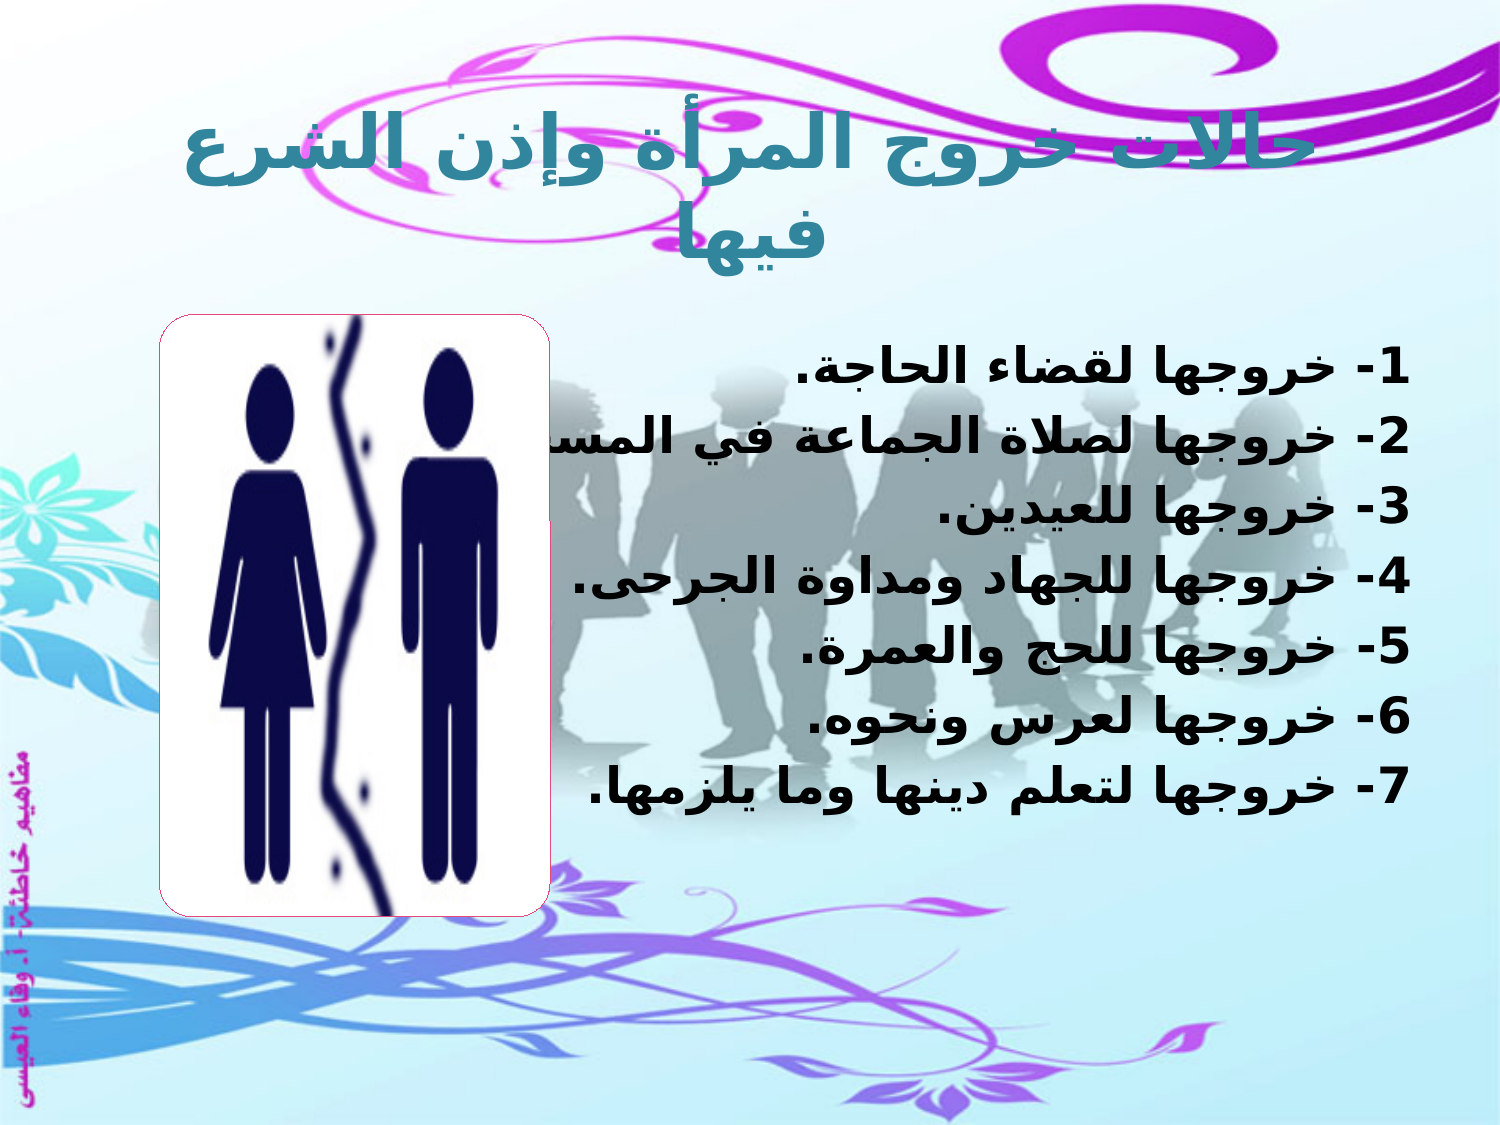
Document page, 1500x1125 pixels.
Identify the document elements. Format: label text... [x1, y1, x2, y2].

title حالات خروج المرأة وإذن الشرع فيها [76, 89, 1427, 278]
picture [0, 0, 1500, 1125]
list 1- خروجها لقضاء الحاجة. 2- خروجها لصلاة الجماعة في المسجد. 3- خروجها للعيدين. 4- خروجها للجهاد ومداوة الجرحى. 5- خروجها للحج والعمرة. 6- خروجها لعرس ونحوه. 7- خروجها لتعلم دينها وما يلزمها. [76, 326, 1427, 1069]
